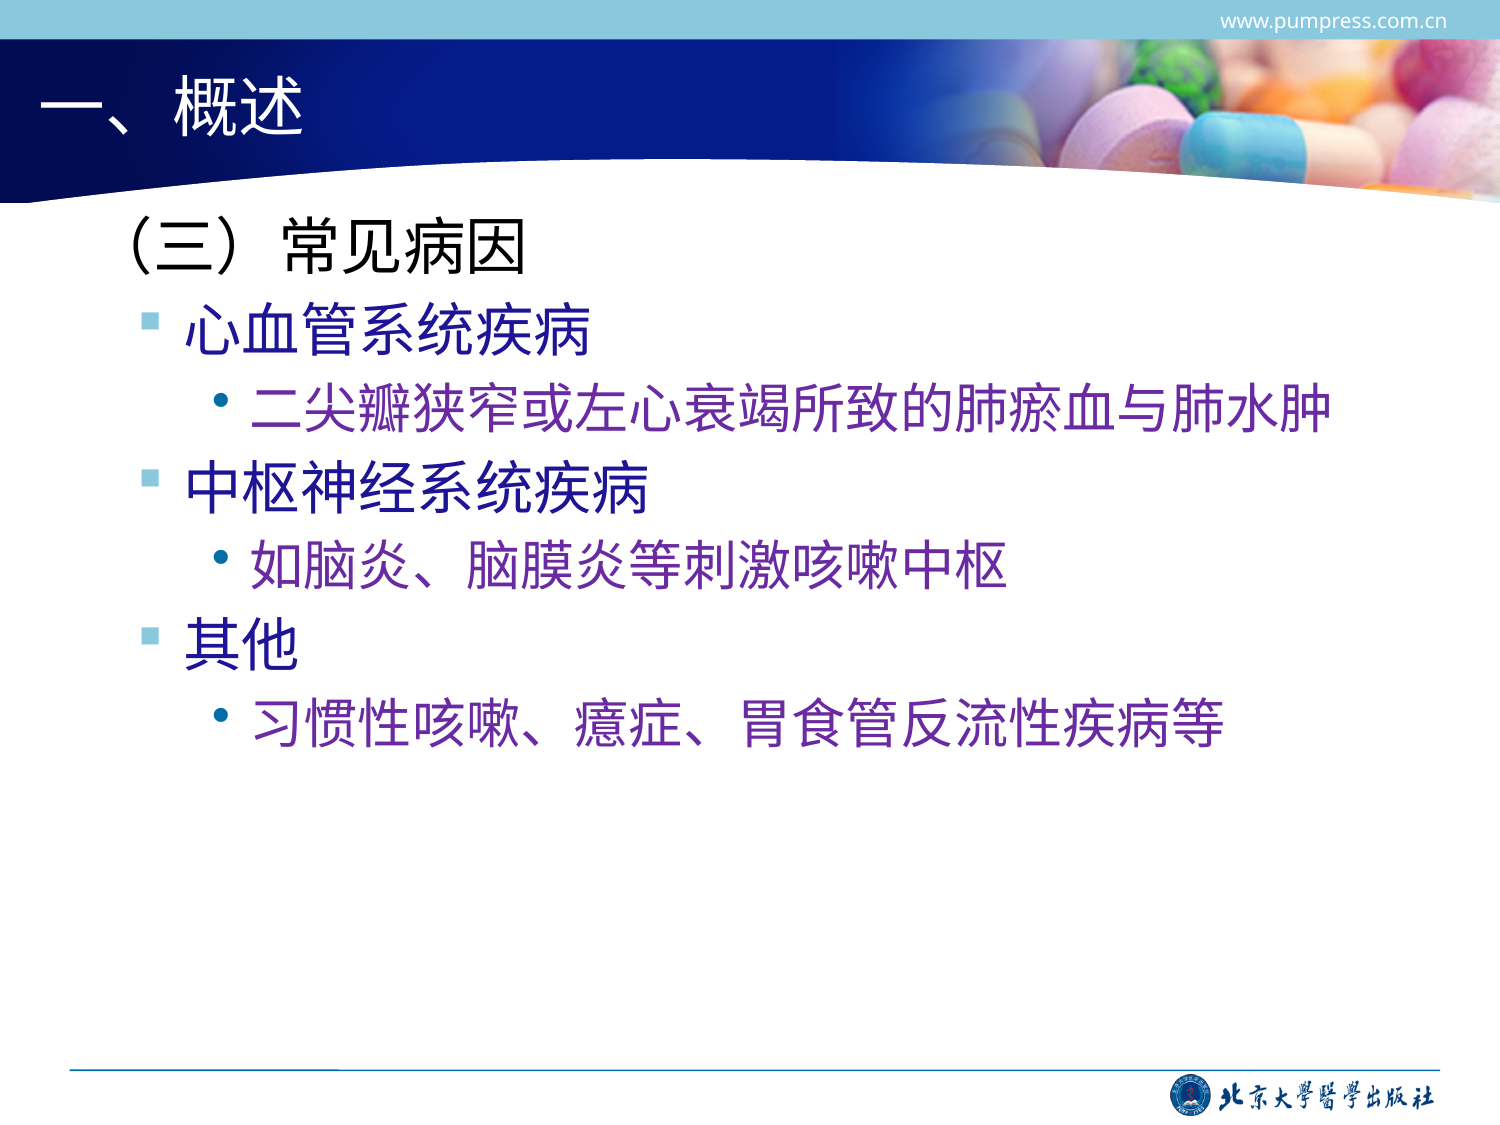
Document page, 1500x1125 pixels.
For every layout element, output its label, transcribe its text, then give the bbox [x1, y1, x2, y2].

list （三）常见病因 心血管系统疾病 二尖瓣狭窄或左心衰竭所致的肺瘀血与肺水肿 中枢神经系统疾病 如脑炎、脑膜炎等刺激咳嗽中枢 其他 习惯性咳嗽、癔症、胃食管反流性疾病等 [46, 198, 1460, 1000]
picture [0, 40, 1500, 203]
picture [1170, 1074, 1436, 1118]
slide_number www.pumpress.com.cn [1024, 0, 1463, 38]
title 一、概述 [23, 58, 1349, 152]
